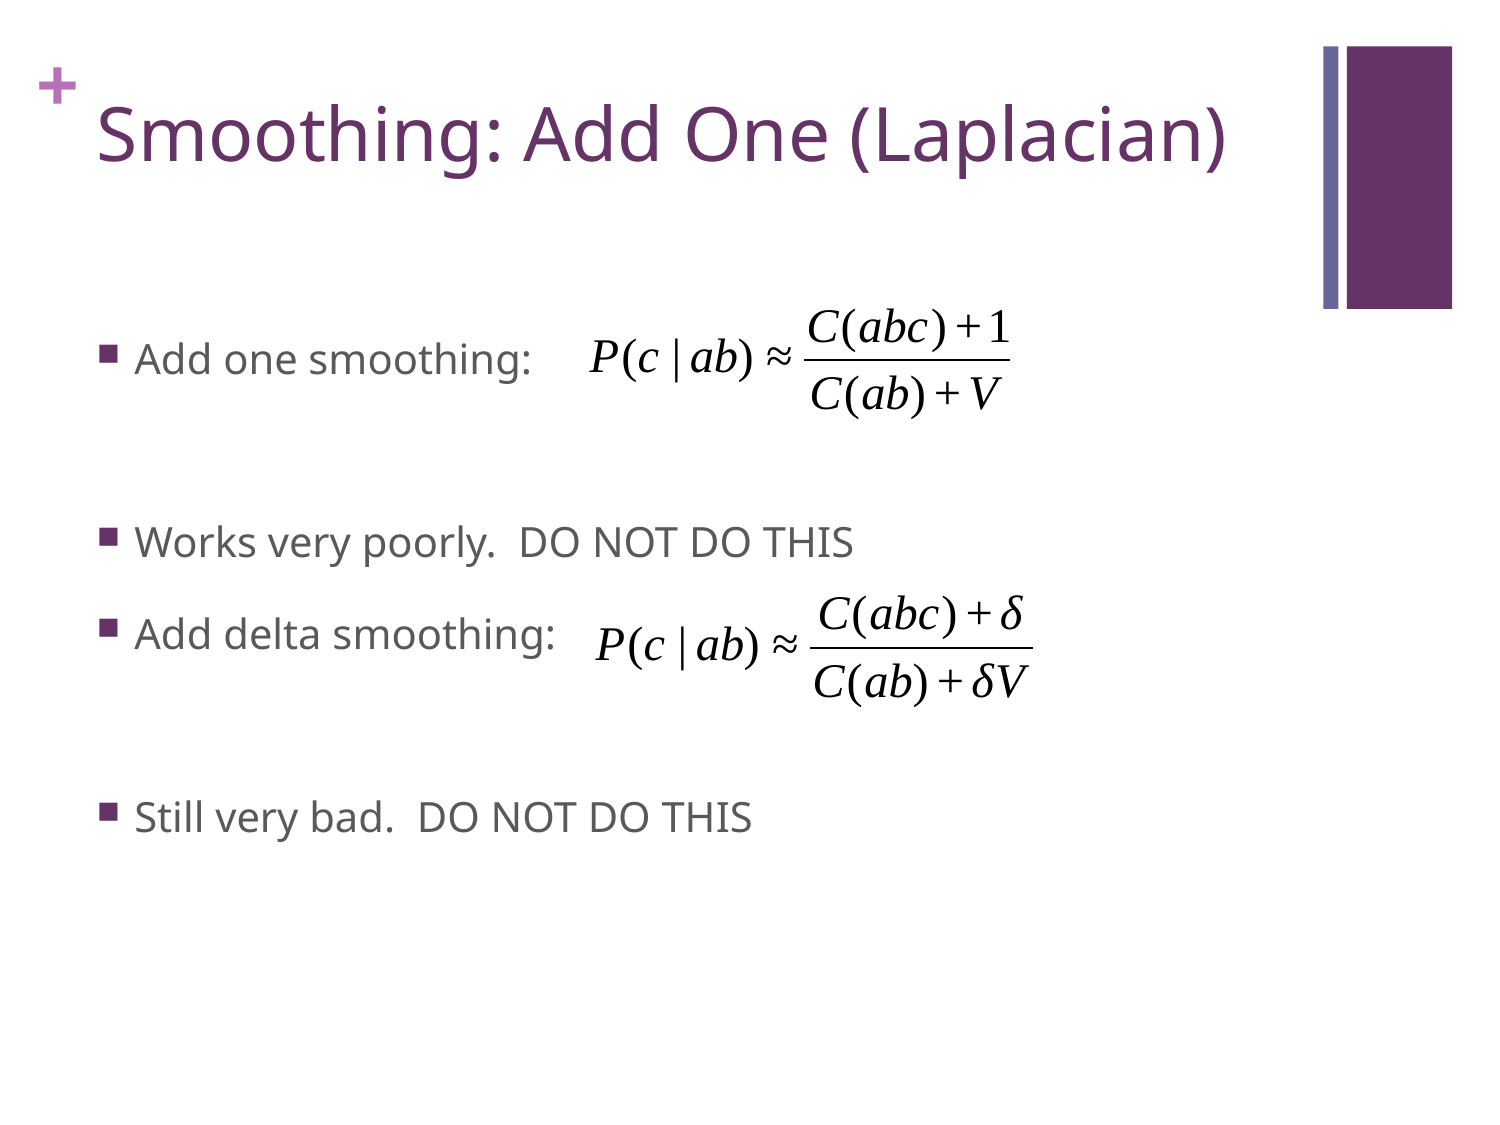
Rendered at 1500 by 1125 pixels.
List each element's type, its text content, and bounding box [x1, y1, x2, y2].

list Add one smoothing: Works very poorly. DO NOT DO THIS Add delta smoothing: Still very bad. DO NOT DO THIS [81, 324, 1322, 1005]
title Smoothing: Add One (Laplacian) [81, 79, 1322, 263]
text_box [586, 586, 1040, 713]
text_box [580, 299, 1018, 426]
